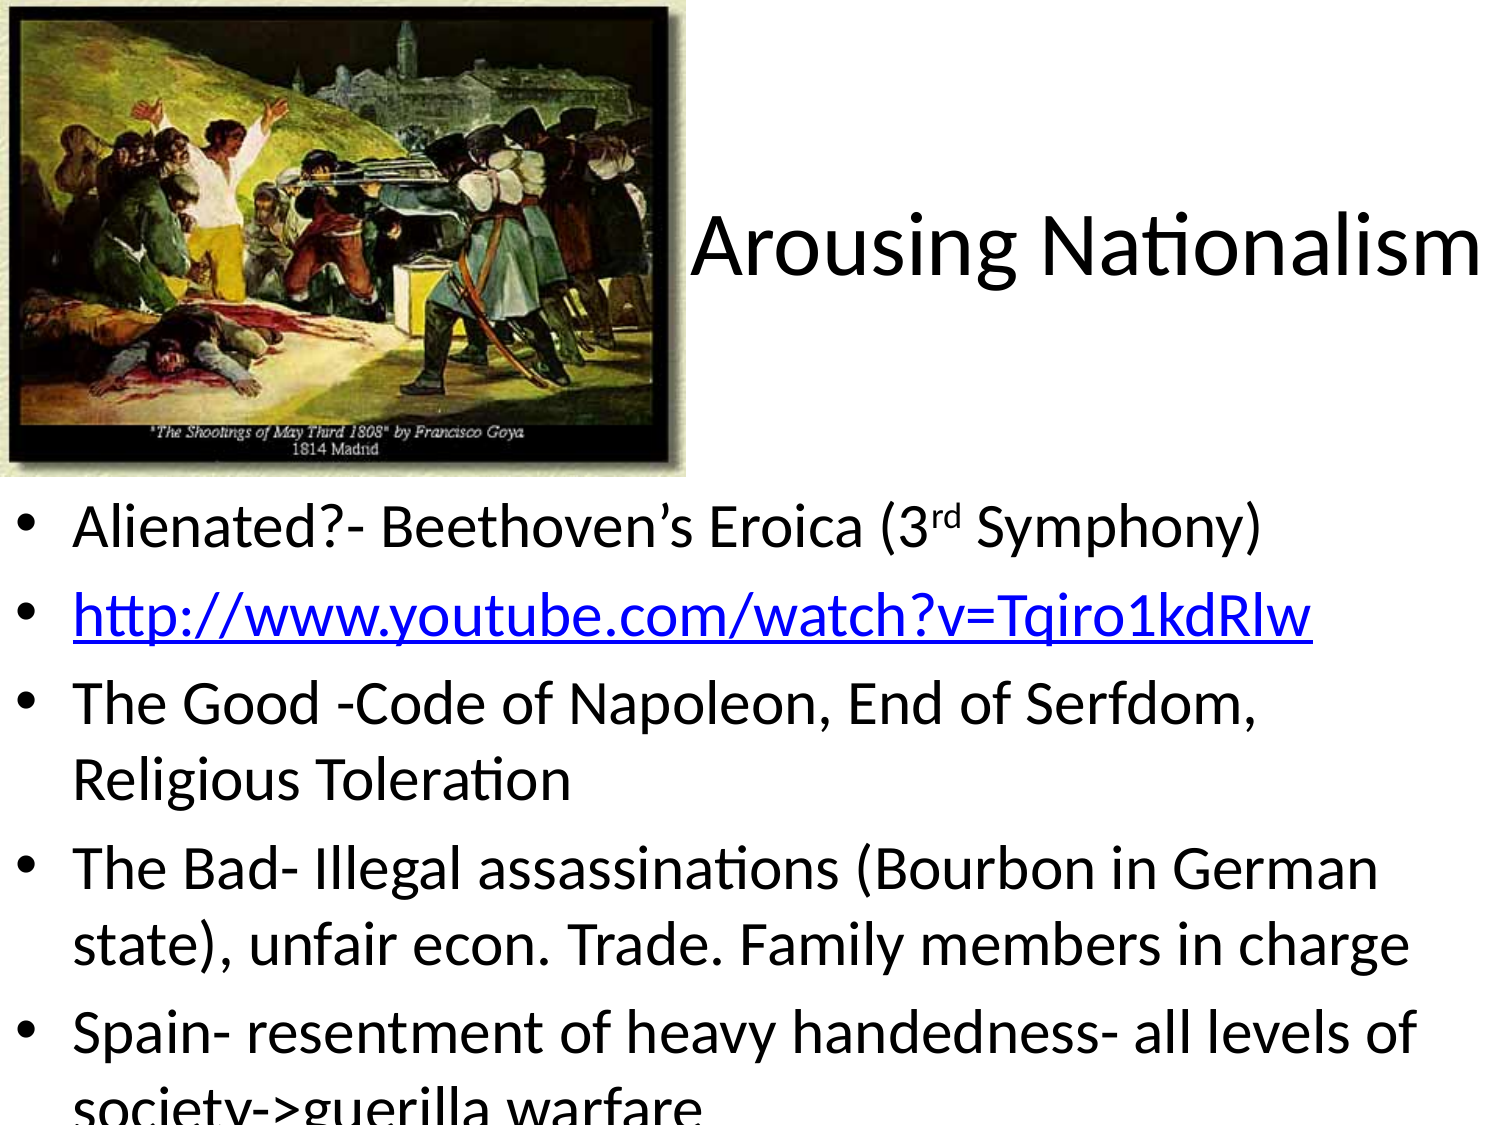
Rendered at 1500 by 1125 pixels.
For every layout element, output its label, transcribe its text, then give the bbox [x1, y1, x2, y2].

list Alienated?- Beethoven’s Eroica (3rd Symphony) http://www.youtube.com/watch?v=Tqiro1kdRlw The Good -Code of Napoleon, End of Serfdom, Religious Toleration The Bad- Illegal assassinations (Bourbon in German state), unfair econ. Trade. Family members in charge Spain- resentment of heavy handedness- all levels of society->guerilla warfare [0, 476, 1500, 1125]
title Arousing Nationalism [690, 163, 1500, 314]
picture [0, 0, 687, 477]
